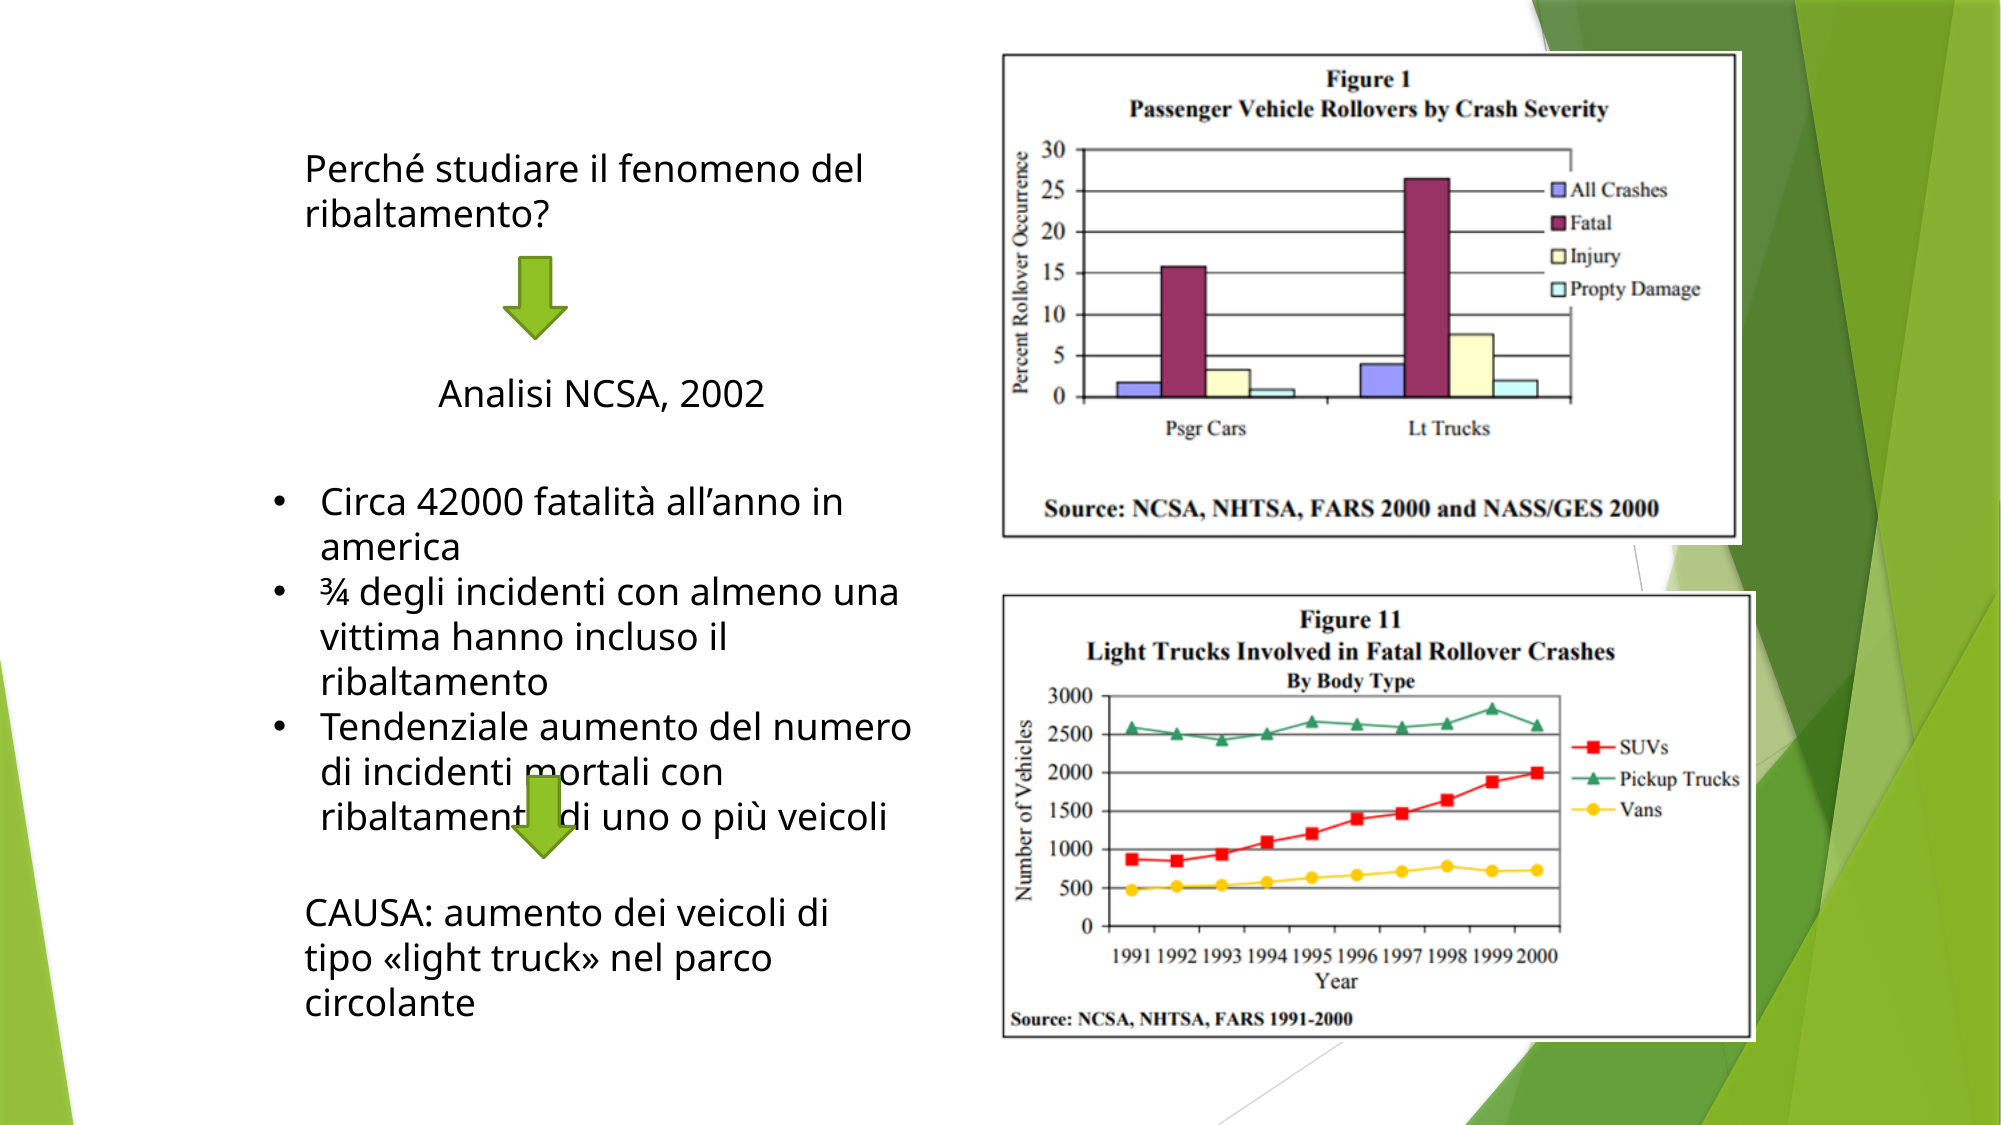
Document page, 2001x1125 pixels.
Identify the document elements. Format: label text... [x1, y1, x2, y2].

text_box Analisi NCSA, 2002 [423, 362, 930, 423]
text_box CAUSA: aumento dei veicoli di tipo «light truck» nel parco circolante [289, 881, 865, 1032]
text_box Circa 42000 fatalità all’anno in america ¾ degli incidenti con almeno una vittima hanno incluso il ribaltamento Tendenziale aumento del numero di incidenti mortali con ribaltamento di uno o più veicoli [258, 470, 956, 846]
picture [999, 591, 1757, 1043]
text_box [502, 255, 569, 340]
picture [998, 51, 1743, 545]
text_box Perché studiare il fenomeno del ribaltamento? [289, 137, 911, 243]
text_box [510, 774, 577, 859]
